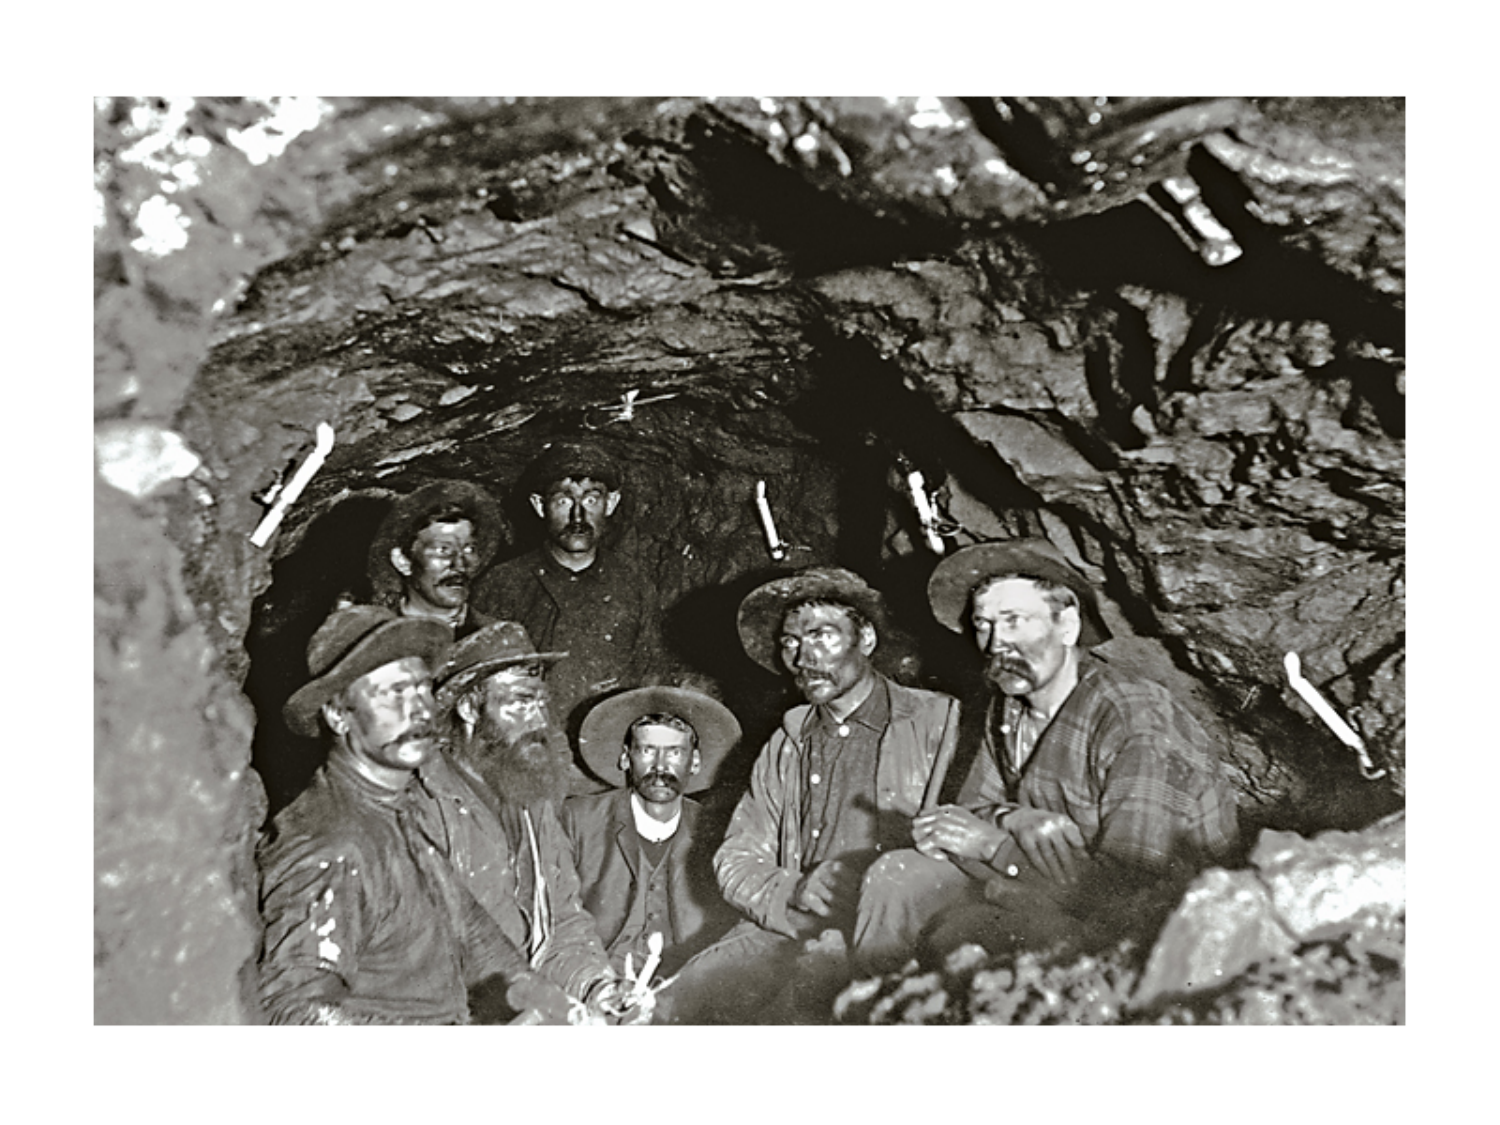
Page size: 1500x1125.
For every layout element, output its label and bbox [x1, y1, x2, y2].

picture [0, 74, 1500, 1047]
